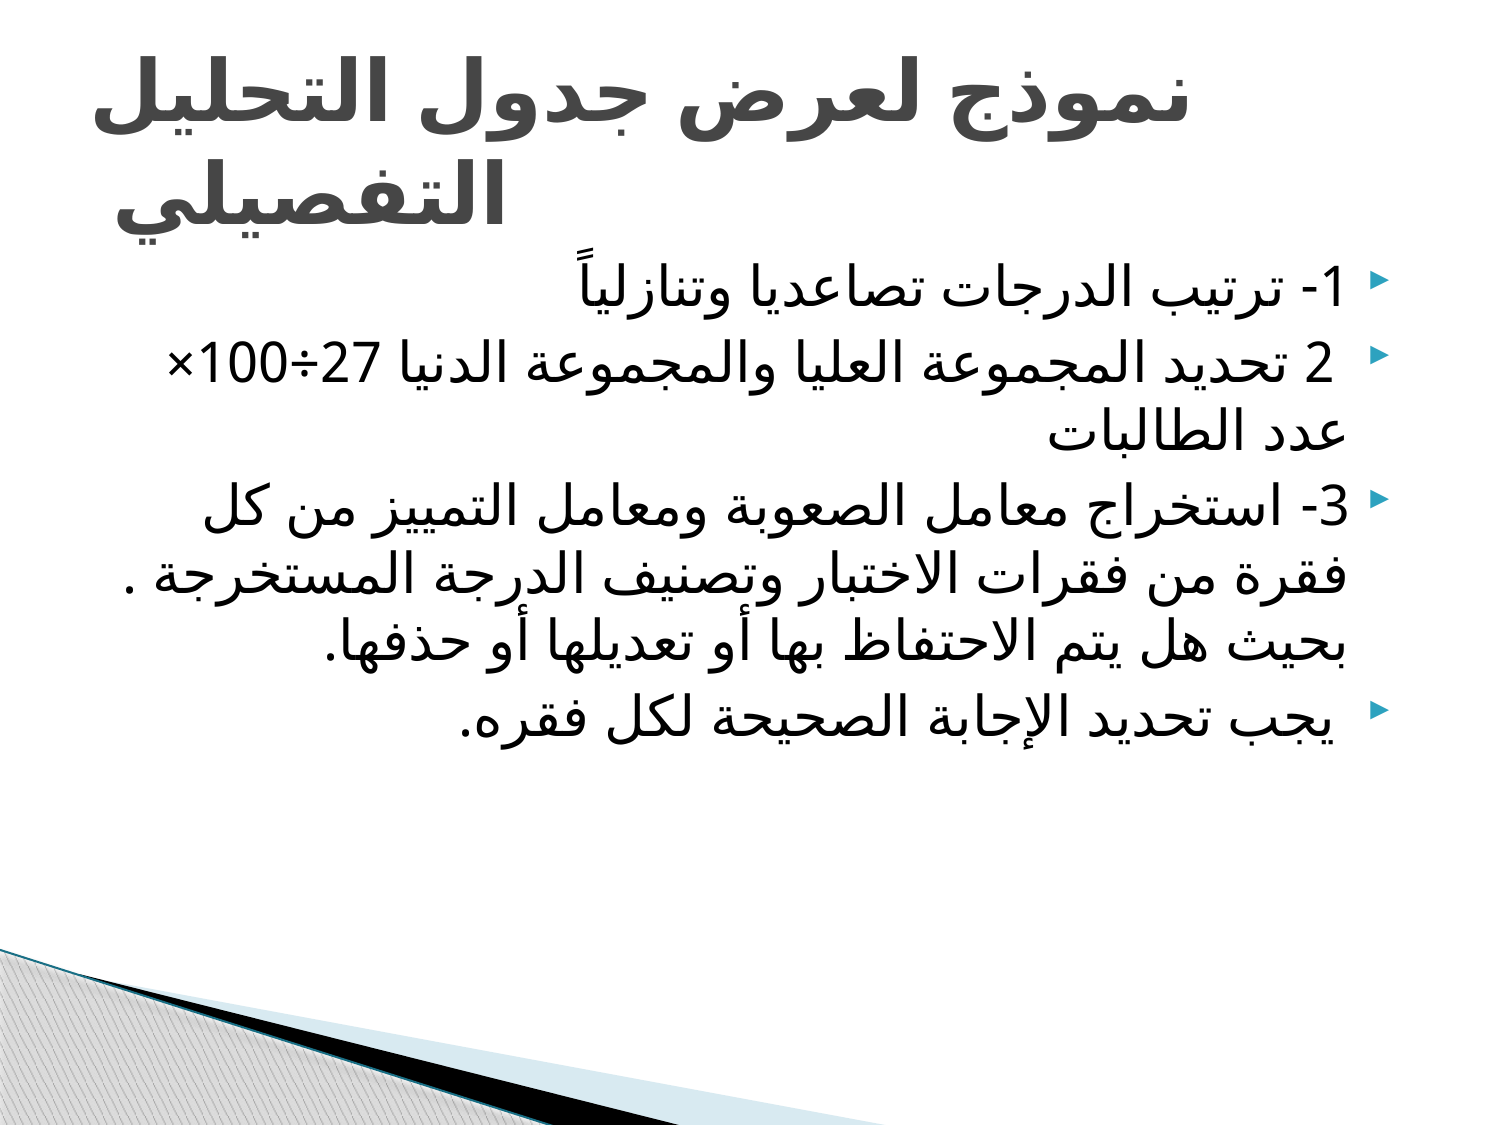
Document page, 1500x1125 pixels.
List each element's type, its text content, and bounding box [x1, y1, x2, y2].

title نموذج لعرض جدول التحليل التفصيلي [75, 45, 1425, 233]
list 1- ترتيب الدرجات تصاعديا وتنازلياً 2 تحديد المجموعة العليا والمجموعة الدنيا 27÷100× عدد الطالبات 3- استخراج معامل الصعوبة ومعامل التمييز من كل فقرة من فقرات الاختبار وتصنيف الدرجة المستخرجة . بحيث هل يتم الاحتفاظ بها أو تعديلها أو حذفها. يجب تحديد الإجابة الصحيحة لكل فقره. [75, 243, 1425, 986]
